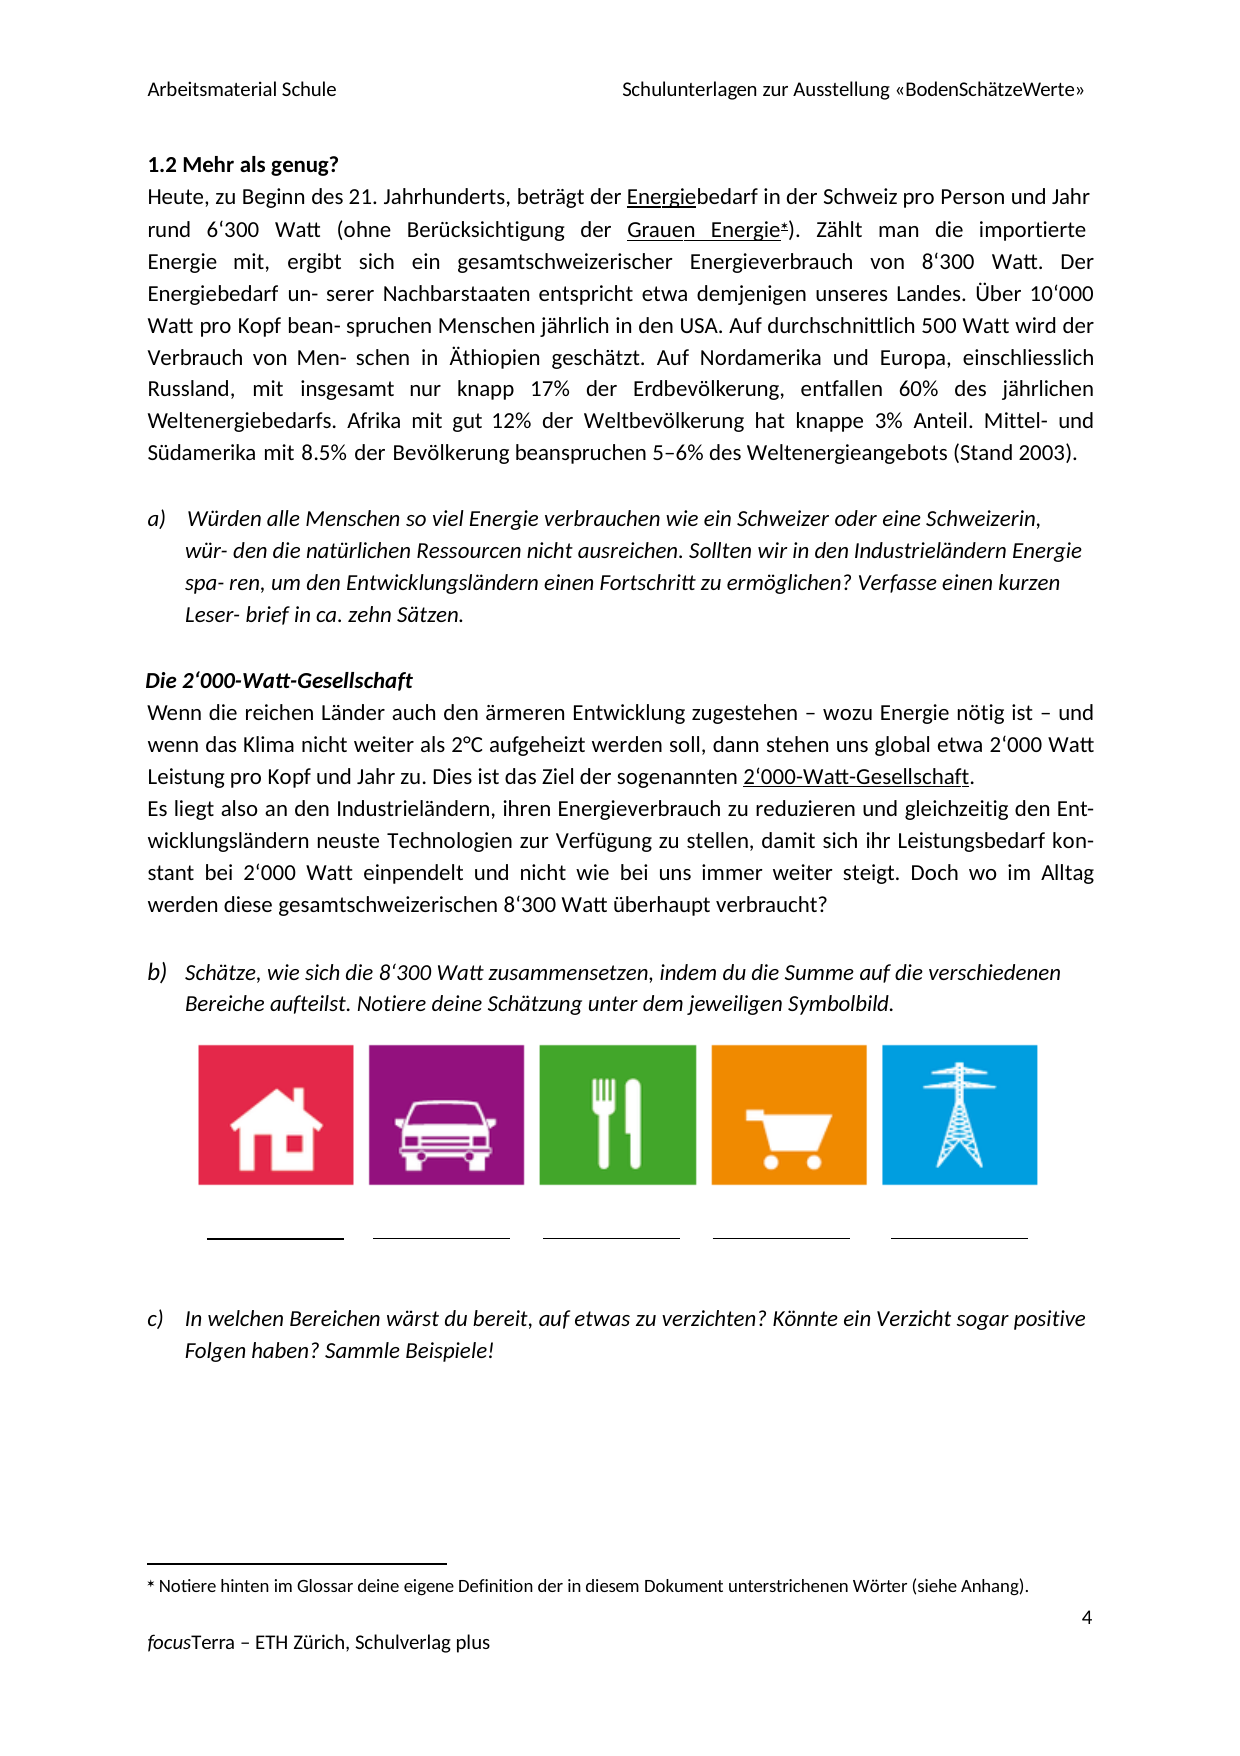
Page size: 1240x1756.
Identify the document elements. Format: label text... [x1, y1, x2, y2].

text_box [191, 1036, 1047, 1193]
text_box c) In welchen Bereichen wärst du bereit, auf etwas zu verzichten? Könnte ein Verzicht sogar positive Folgen haben? Sammle Beispiele! [145, 1299, 1088, 1363]
footer focusTerra – ETH Zürich, Schulverlag plus [145, 1628, 496, 1756]
slide_number 4 [1067, 1603, 1097, 1756]
text_box Notiere hinten im Glossar deine eigene Definition der in diesem Dokument unterstrichenen Wörter (siehe Anhang). [145, 1573, 1040, 1597]
text_box Schulunterlagen zur Ausstellung «BodenSchätzeWerte» [620, 75, 1095, 101]
text_box 1.2 Mehr als genug? Heute, zu Beginn des 21. Jahrhunderts, beträgt der Energiebedarf in der Schweiz pro Person und Jahr rund 6‘300 Watt (ohne Berücksichtigung der Grauen Energie). Zählt man die importierte Energie mit, ergibt sich ein gesamtschweizerischer Energieverbrauch von 8‘300 Watt. Der Energiebedarf un- serer Nachbarstaaten entspricht etwa demjenigen unseres Landes. Über 10‘000 Watt pro Kopf bean- spruchen Menschen jährlich in den USA. Auf durchschnittlich 500 Watt wird der Verbrauch von Men- schen in Äthiopien geschätzt. Auf Nordamerika und Europa, einschliesslich Russland, mit insgesamt nur knapp 17% der Erdbevölkerung, entfallen 60% des jährlichen Weltenergiebedarfs. Afrika mit gut 12% der Weltbevölkerung hat knappe 3% Anteil. Mittel- und Südamerika mit 8.5% der Bevölkerung beanspruchen 5–6% des Weltenergieangebots (Stand 2003). a) Würden alle Menschen so viel Energie verbrauchen wie ein Schweizer oder eine Schweizerin, wür- den die natürlichen Ressourcen nicht ausreichen. Sollten wir in den Industrieländern Energie spa- ren, um den Entwicklungsländern einen Fortschritt zu ermöglichen? Verfasse einen kurzen Leser- brief in ca. zehn Sätzen. Die 2‘000-Watt-Gesellschaft Wenn die reichen Länder auch den ärmeren Entwicklung zugestehen – wozu Energie nötig ist – und wenn das Klima nicht weiter als 2°C aufgeheizt werden soll, dann stehen uns global etwa 2‘000 Watt Leistung pro Kopf und Jahr zu. Dies ist das Ziel der sogenannten 2‘000-Watt-Gesellschaft. Es liegt also an den Industrieländern, ihren Energieverbrauch zu reduzieren und gleichzeitig den Ent- wicklungsländern neuste Technologien zur Verfügung zu stellen, damit sich ihr Leistungsbedarf kon- stant bei 2‘000 Watt einpendelt und nicht wie bei uns immer weiter steigt. Doch wo im Alltag werden diese gesamtschweizerischen 8‘300 Watt überhaupt verbraucht? b) Schätze, wie sich die 8‘300 Watt zusammensetzen, indem du die Summe auf die verschiedenen Bereiche aufteilst. Notiere deine Schätzung unter dem jeweiligen Symbolbild. [145, 149, 1095, 1017]
text_box Arbeitsmaterial Schule [145, 75, 341, 101]
